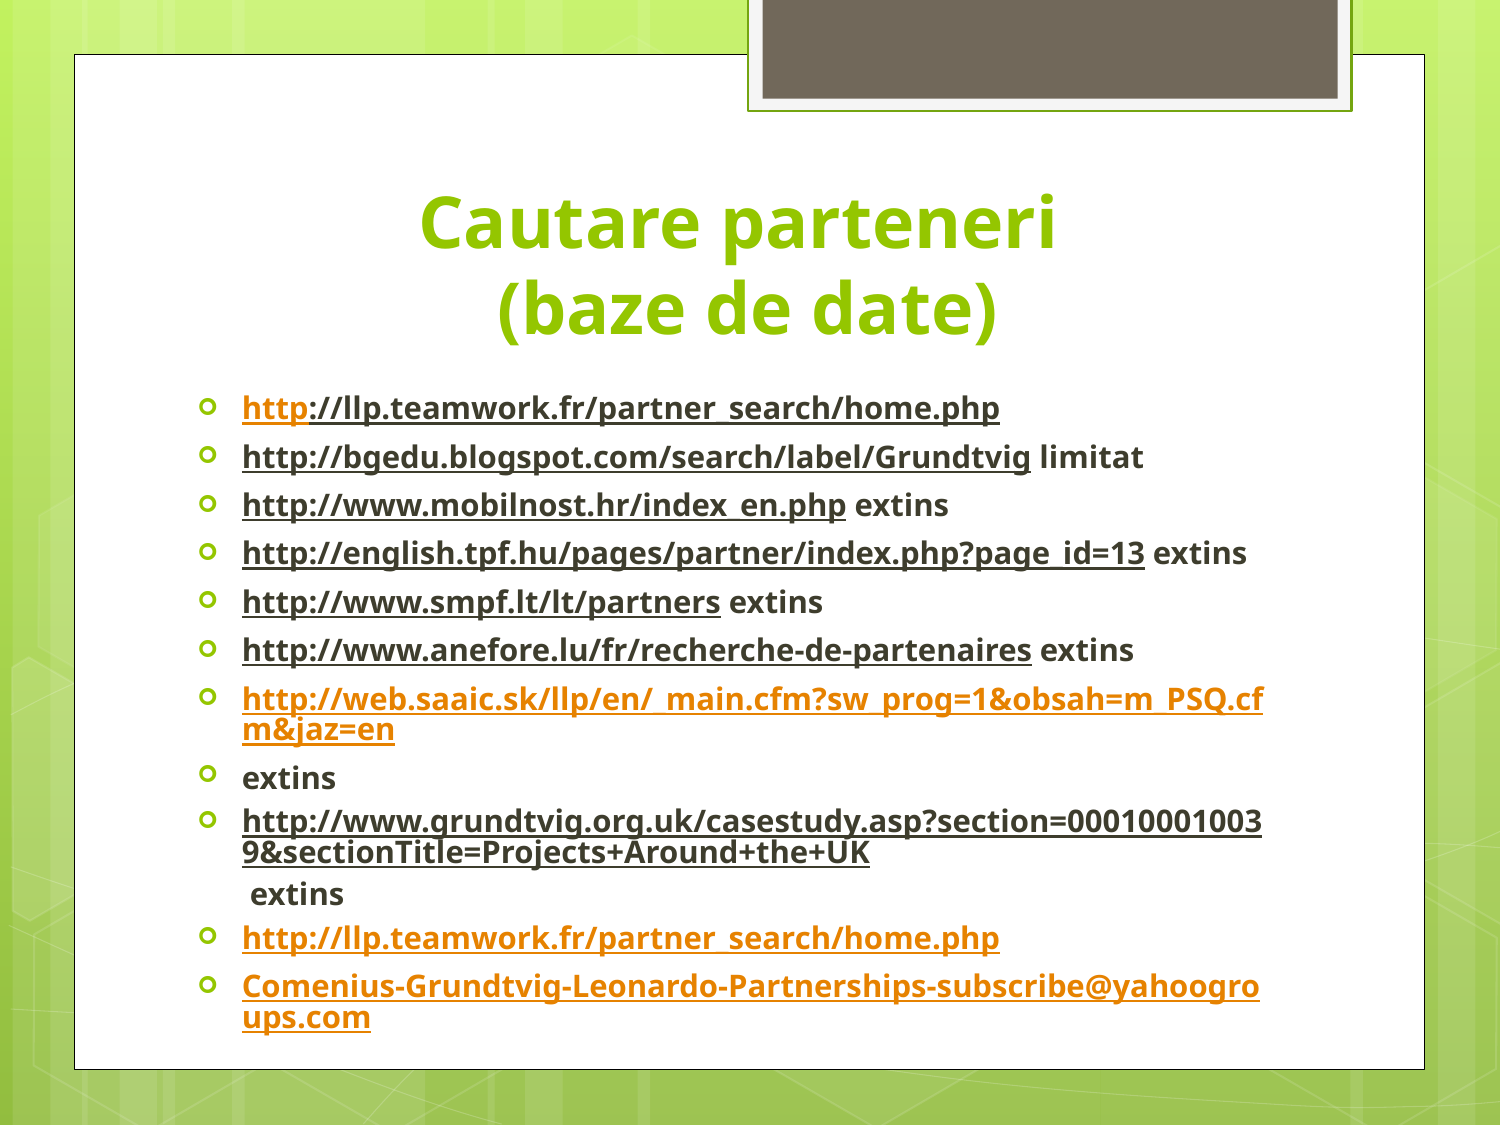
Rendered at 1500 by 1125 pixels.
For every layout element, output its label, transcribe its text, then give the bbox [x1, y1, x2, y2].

title Cautare parteneri (baze de date) [171, 168, 1324, 357]
list http://llp.teamwork.fr/partner_search/home.php http://bgedu.blogspot.com/search/label/Grundtvig limitat http://www.mobilnost.hr/index_en.php extins http://english.tpf.hu/pages/partner/index.php?page_id=13 extins http://www.smpf.lt/lt/partners extins http://www.anefore.lu/fr/recherche-de-partenaires extins http://web.saaic.sk/llp/en/_main.cfm?sw_prog=1&obsah=m_PSQ.cfm&jaz=en extins http://www.grundtvig.org.uk/casestudy.asp?section=000100010039&sectionTitle=Projects+Around+the+UK extins http://llp.teamwork.fr/partner_search/home.php Comenius-Grundtvig-Leonardo-Partnerships-subscribe@yahoogroups.com [171, 381, 1283, 957]
